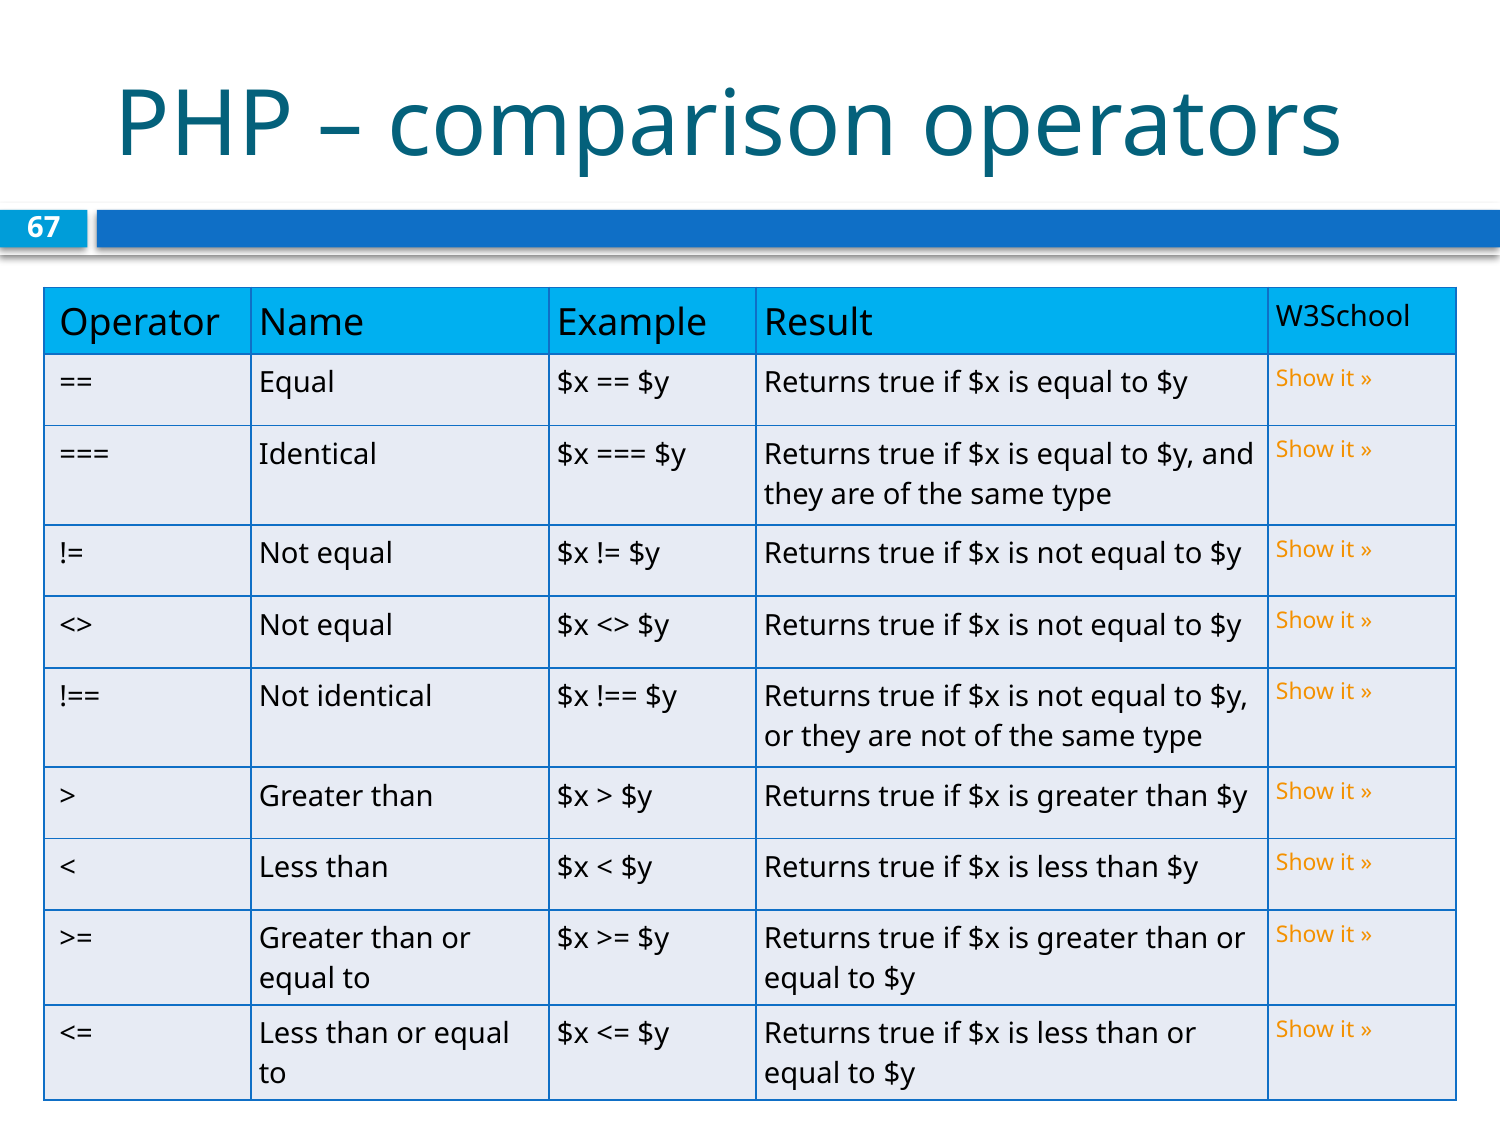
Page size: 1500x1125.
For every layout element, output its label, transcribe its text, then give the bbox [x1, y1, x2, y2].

table_cell $x === $y [550, 426, 755, 524]
table_cell Returns true if $x is not equal to $y, or they are not of the same type [757, 669, 1267, 766]
table_cell == [45, 355, 250, 425]
table_cell > [45, 768, 250, 838]
table_cell != [45, 526, 250, 595]
table_cell Show it » [1269, 1006, 1455, 1099]
table_header Result [757, 288, 1267, 353]
table_cell >= [45, 911, 250, 1004]
table_cell Less than [252, 839, 548, 909]
table_cell $x > $y [550, 768, 755, 838]
table_cell Show it » [1269, 839, 1455, 909]
table_cell Equal [252, 355, 548, 425]
table_cell Show it » [1269, 669, 1455, 766]
title PHP – comparison operators [99, 37, 1438, 201]
table_cell Less than or equal to [252, 1006, 548, 1099]
table_cell Greater than [252, 768, 548, 838]
table_cell === [45, 426, 250, 524]
table_cell $x <> $y [550, 597, 755, 667]
table_cell Show it » [1269, 355, 1455, 425]
table_cell $x < $y [550, 839, 755, 909]
table_cell Returns true if $x is equal to $y [757, 355, 1267, 425]
table_cell < [45, 839, 250, 909]
table_cell Returns true if $x is not equal to $y [757, 526, 1267, 595]
table_cell Not identical [252, 669, 548, 766]
table_cell Returns true if $x is not equal to $y [757, 597, 1267, 667]
table_cell <> [45, 597, 250, 667]
table_header W3School [1269, 288, 1455, 353]
table_cell Returns true if $x is greater than $y [757, 768, 1267, 838]
table_cell Show it » [1269, 597, 1455, 667]
table_cell $x <= $y [550, 1006, 755, 1099]
table_cell Not equal [252, 526, 548, 595]
slide_number 67 [0, 208, 88, 249]
table_cell Greater than or equal to [252, 911, 548, 1004]
table_cell Returns true if $x is less than $y [757, 839, 1267, 909]
table_cell $x == $y [550, 355, 755, 425]
table_header Operator [45, 288, 250, 353]
table_cell Returns true if $x is greater than or equal to $y [757, 911, 1267, 1004]
table_header Example [550, 288, 755, 353]
table_header Name [252, 288, 548, 353]
table_cell Identical [252, 426, 548, 524]
table_cell Show it » [1269, 768, 1455, 838]
table_cell Show it » [1269, 911, 1455, 1004]
table_cell Not equal [252, 597, 548, 667]
table_cell Returns true if $x is less than or equal to $y [757, 1006, 1267, 1099]
table_cell $x !== $y [550, 669, 755, 766]
table_cell <= [45, 1006, 250, 1099]
table_cell $x >= $y [550, 911, 755, 1004]
table_cell $x != $y [550, 526, 755, 595]
table_cell Returns true if $x is equal to $y, and they are of the same type [757, 426, 1267, 524]
table_cell !== [45, 669, 250, 766]
table_cell Show it » [1269, 426, 1455, 524]
table_cell Show it » [1269, 526, 1455, 595]
